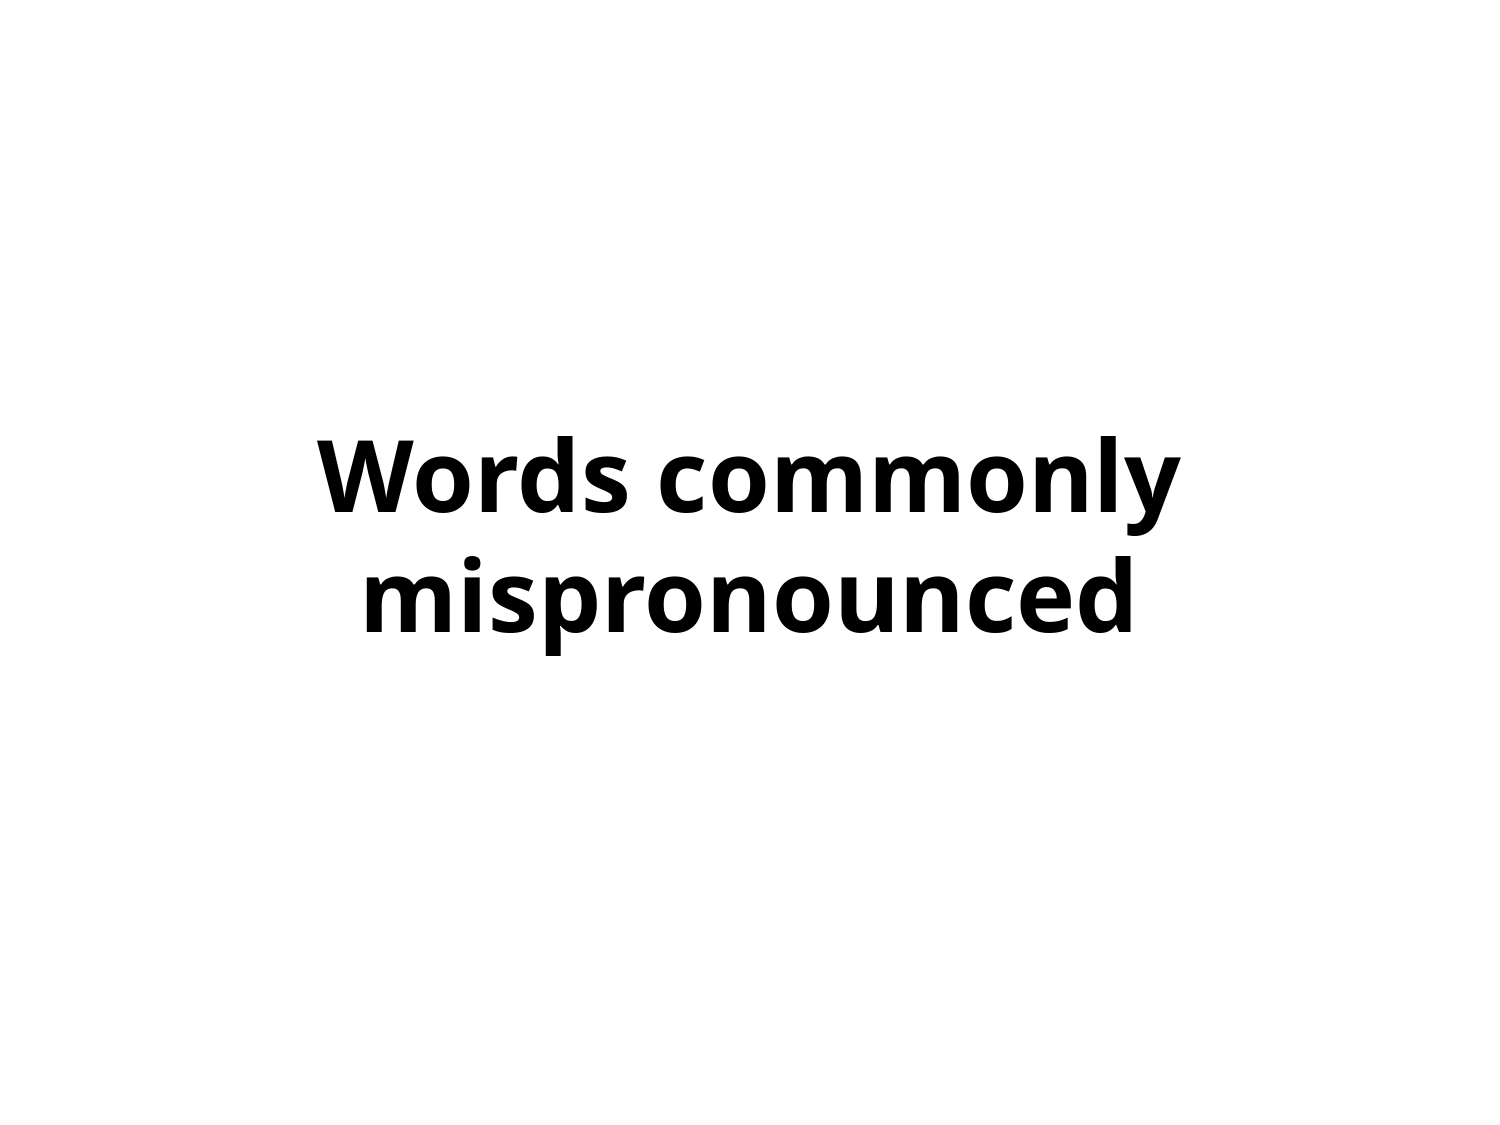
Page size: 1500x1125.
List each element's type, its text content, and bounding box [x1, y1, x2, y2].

title Words commonly mispronounced [112, 349, 1388, 716]
